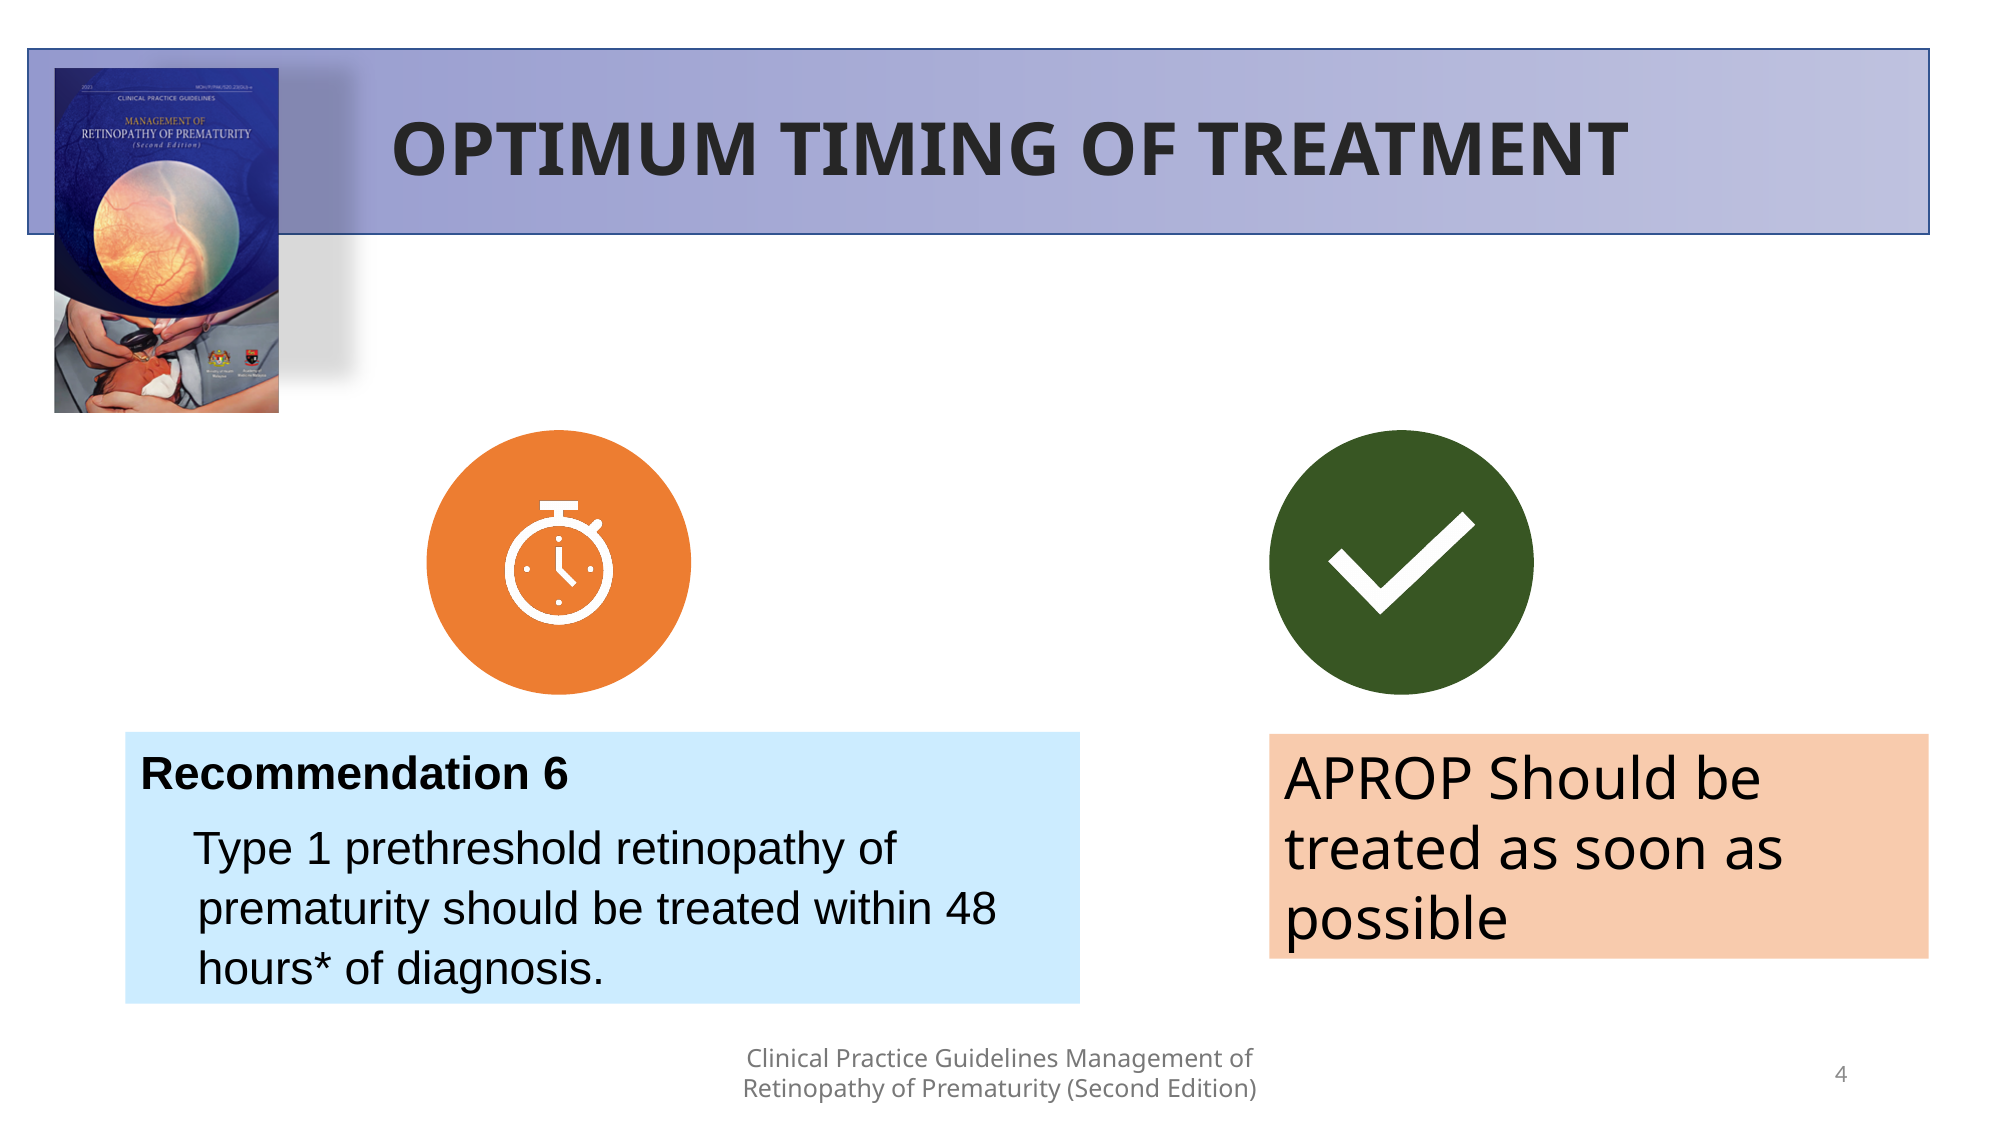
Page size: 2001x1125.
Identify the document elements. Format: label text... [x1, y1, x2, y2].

text_box [1325, 486, 1478, 639]
slide_number 4 [1412, 1042, 1863, 1103]
title OPTIMUM TIMING OF TREATMENT [386, 55, 1761, 199]
footer Clinical Practice Guidelines Management of Retinopathy of Prematurity (Second Edition) [662, 1042, 1338, 1103]
picture [54, 37, 386, 413]
text_box [482, 486, 636, 639]
text_box [1269, 430, 1534, 695]
subtitle Recommendation 6 Type 1 prethreshold retinopathy of prematurity should be treated within 48 hours* of diagnosis. [125, 731, 1080, 1004]
text_box [27, 48, 54, 235]
text_box APROP Should be treated as soon as possible [1269, 733, 1929, 959]
text_box [386, 48, 1930, 235]
text_box [426, 430, 692, 695]
